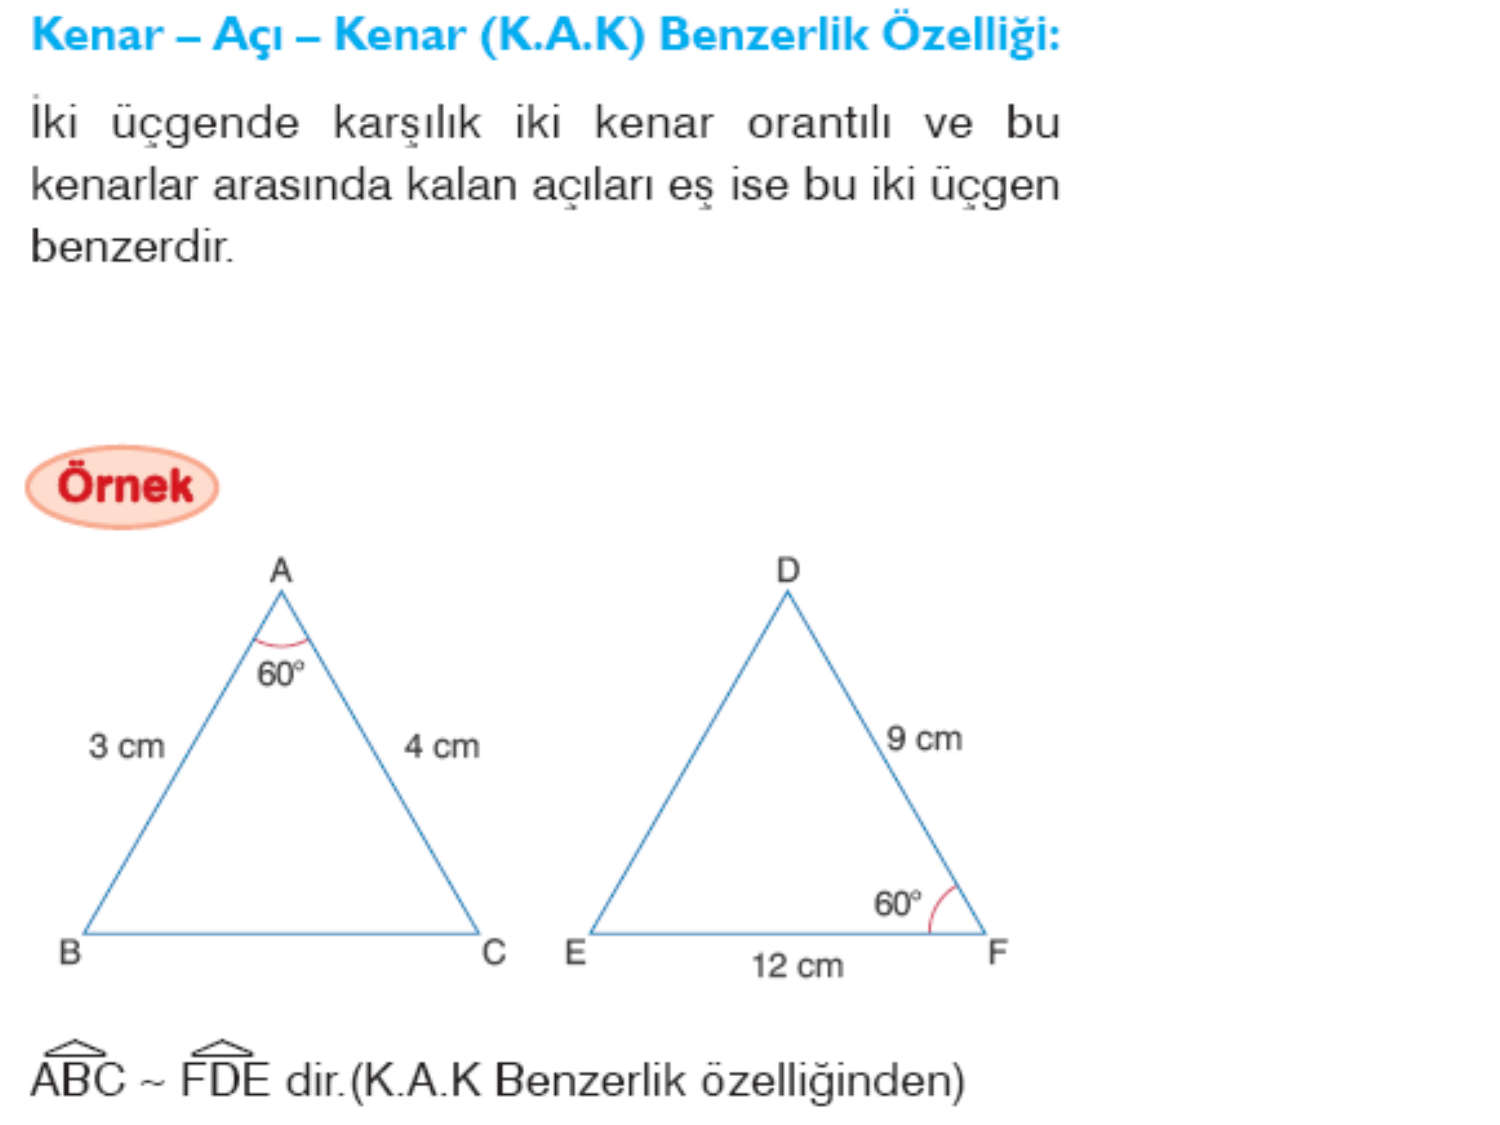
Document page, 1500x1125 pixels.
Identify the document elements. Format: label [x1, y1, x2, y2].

picture [0, 0, 1079, 1125]
